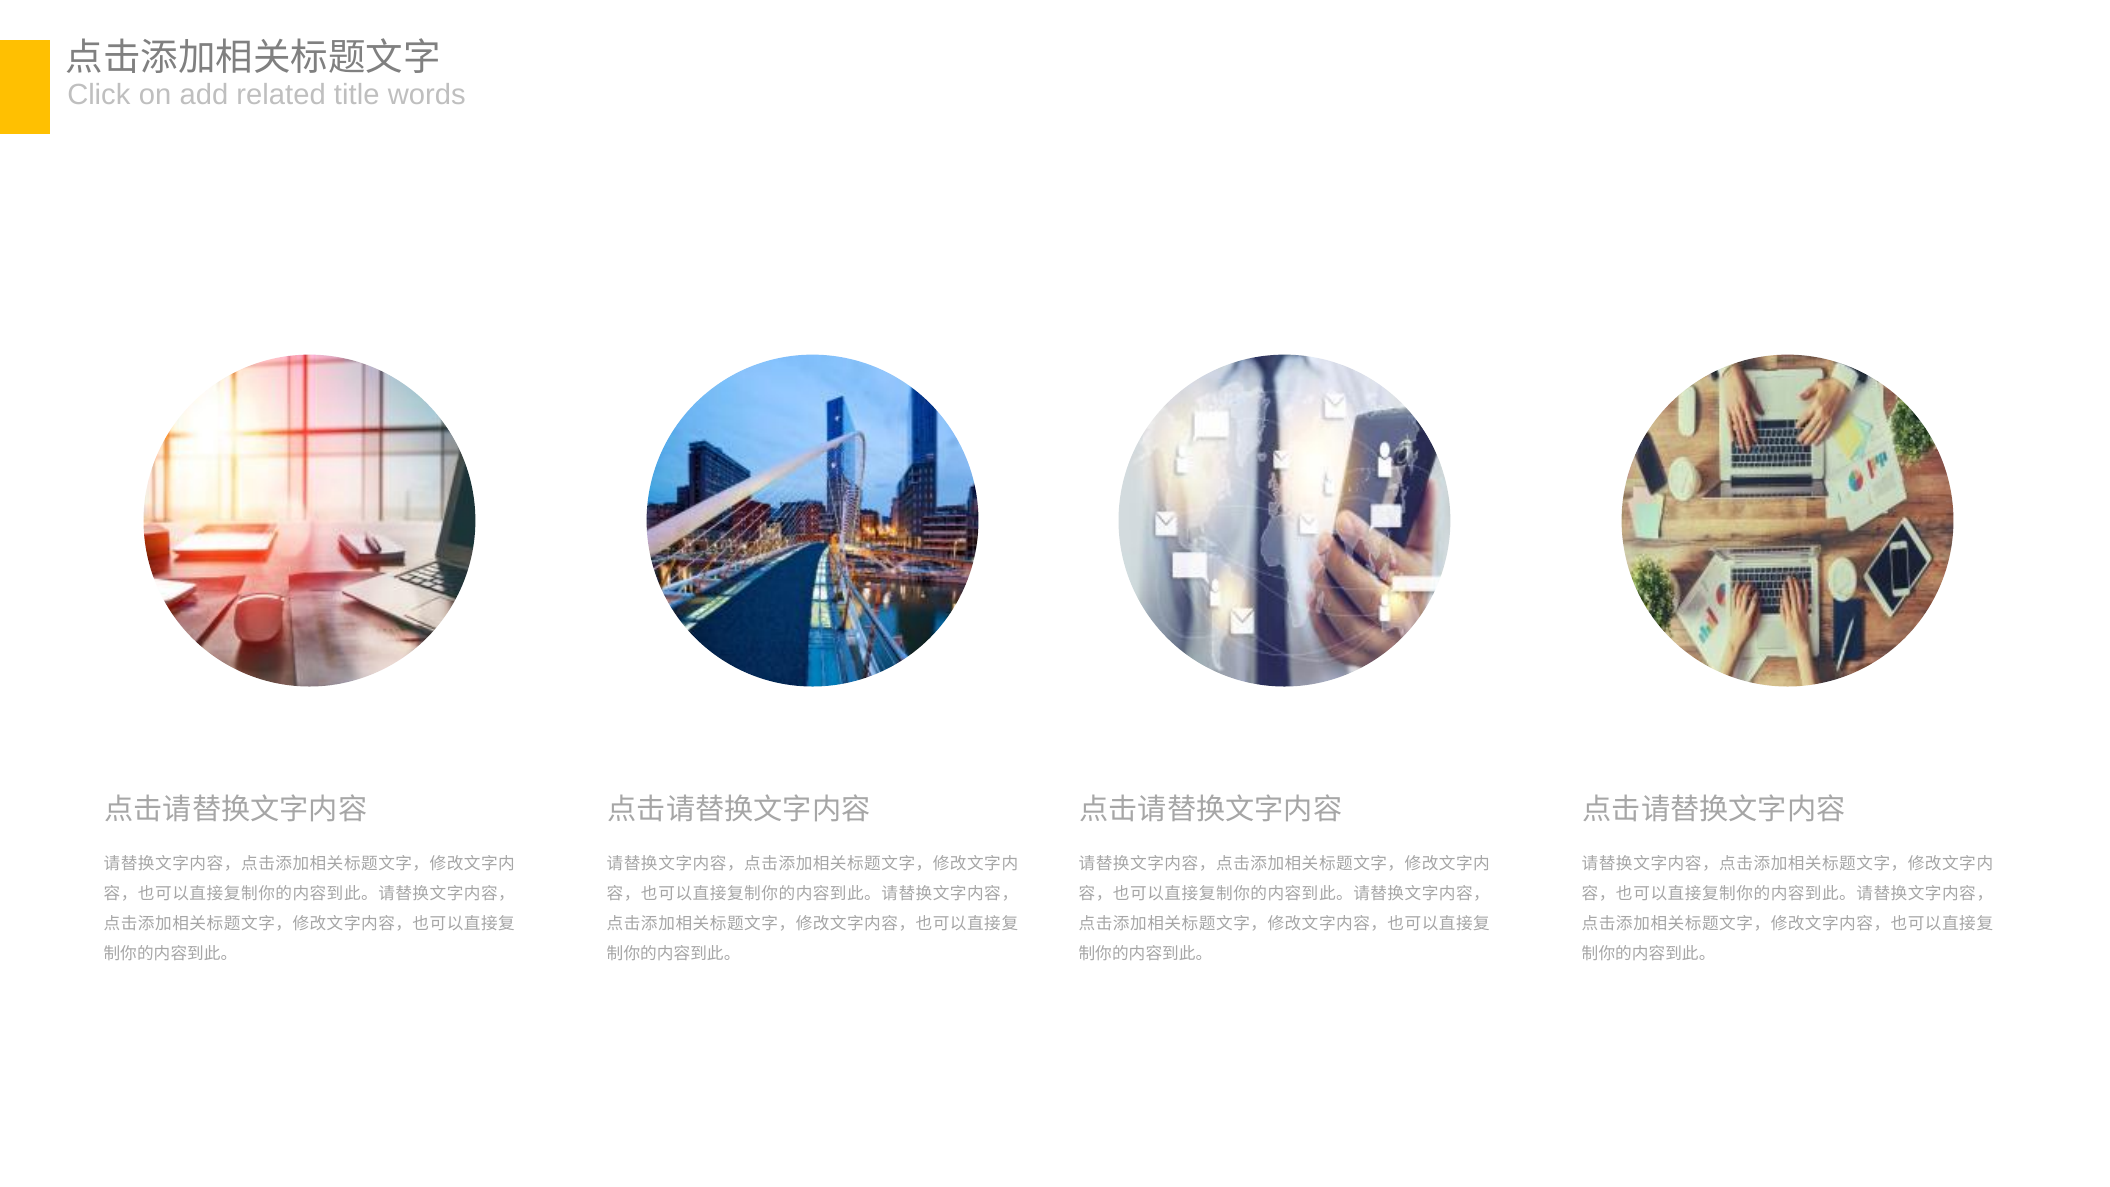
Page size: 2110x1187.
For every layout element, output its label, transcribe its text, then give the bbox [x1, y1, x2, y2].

text_box [143, 538, 476, 688]
text_box 点击请替换文字内容 [1566, 782, 1863, 834]
text_box [1117, 353, 1452, 537]
text_box [645, 353, 980, 537]
text_box 点击请替换文字内容 [1063, 782, 1360, 834]
text_box 请替换文字内容，点击添加相关标题文字，修改文字内容，也可以直接复制你的内容到此。请替换文字内容，点击添加相关标题文字，修改文字内容，也可以直接复制你的内容到此。 [1062, 834, 1507, 971]
text_box Click on add related title words [51, 67, 488, 119]
text_box [1118, 538, 1451, 688]
text_box [646, 538, 979, 688]
text_box 请替换文字内容，点击添加相关标题文字，修改文字内容，也可以直接复制你的内容到此。请替换文字内容，点击添加相关标题文字，修改文字内容，也可以直接复制你的内容到此。 [590, 834, 1035, 971]
text_box [1620, 353, 1955, 537]
text_box 点击添加相关标题文字 [49, 25, 524, 97]
text_box 点击请替换文字内容 [591, 782, 888, 834]
text_box [1621, 538, 1954, 688]
text_box 点击请替换文字内容 [88, 782, 385, 834]
text_box 请替换文字内容，点击添加相关标题文字，修改文字内容，也可以直接复制你的内容到此。请替换文字内容，点击添加相关标题文字，修改文字内容，也可以直接复制你的内容到此。 [1565, 834, 2010, 971]
text_box [142, 353, 477, 537]
text_box 请替换文字内容，点击添加相关标题文字，修改文字内容，也可以直接复制你的内容到此。请替换文字内容，点击添加相关标题文字，修改文字内容，也可以直接复制你的内容到此。 [87, 834, 532, 971]
